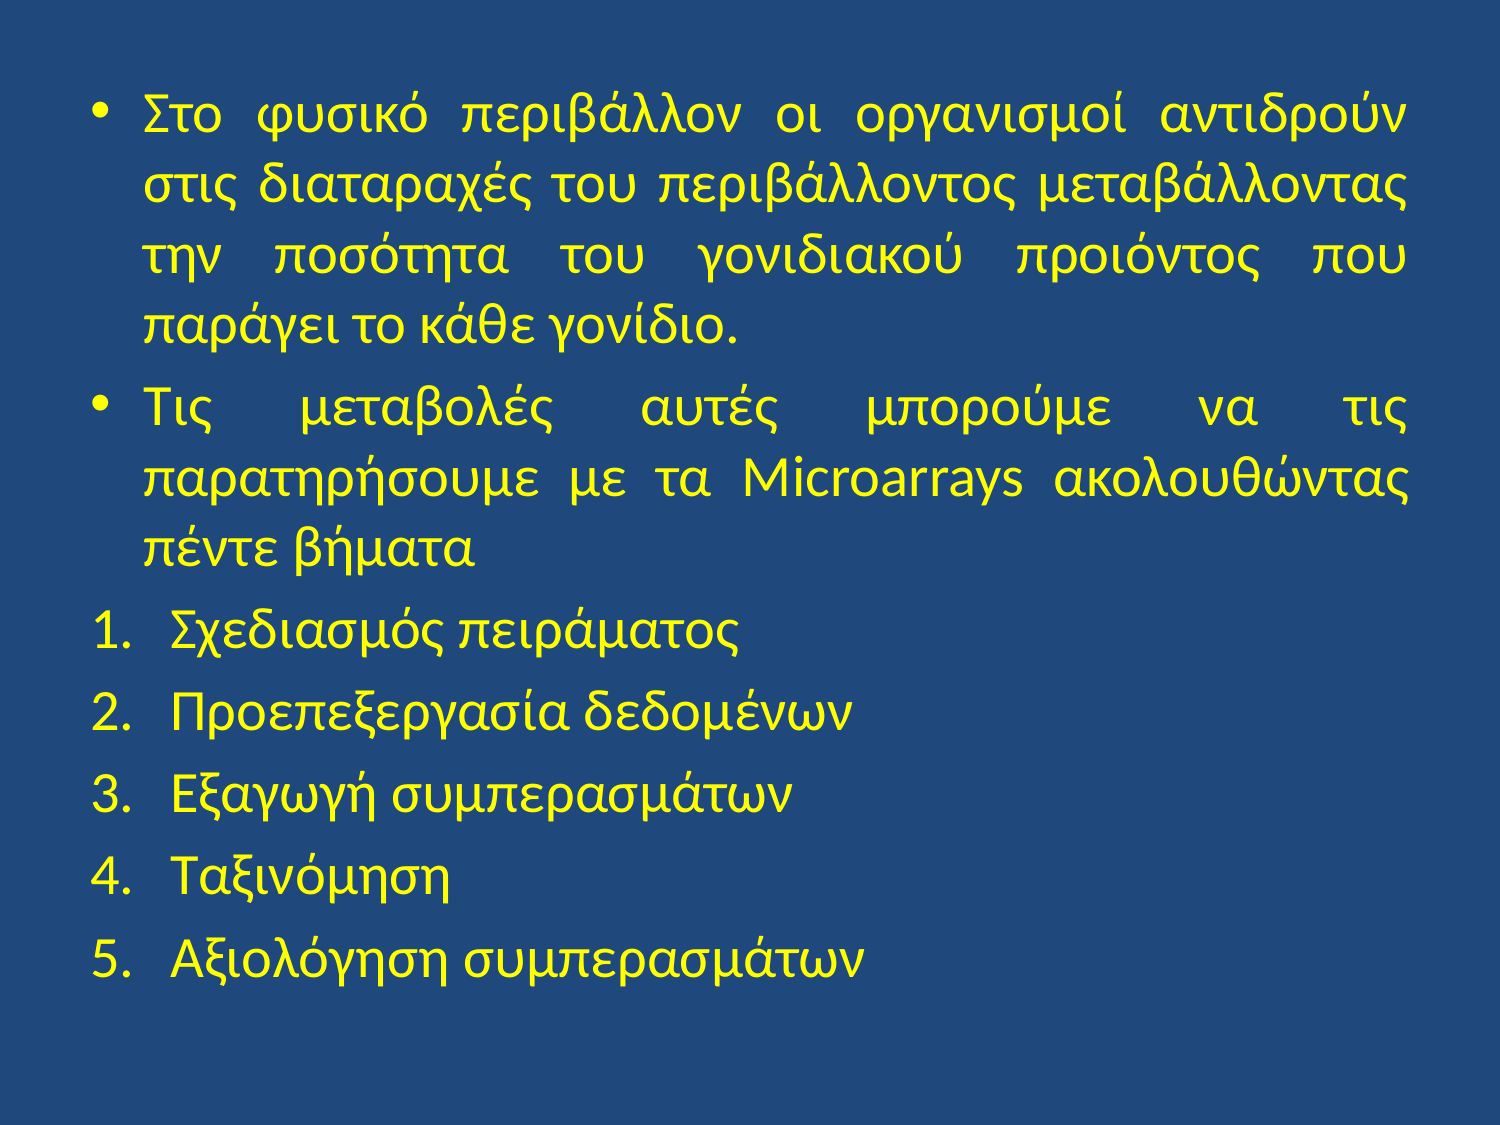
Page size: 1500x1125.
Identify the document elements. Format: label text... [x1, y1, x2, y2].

list Στο φυσικό περιβάλλον οι οργανισμοί αντιδρούν στις διαταραχές του περιβάλλοντος μεταβάλλοντας την ποσότητα του γονιδιακού προιόντος που παράγει το κάθε γονίδιο. Τις μεταβολές αυτές μπορούμε να τις παρατηρήσουμε με τα Microarrays ακολουθώντας πέντε βήματα Σχεδιασμός πειράματος Προεπεξεργασία δεδομένων Εξαγωγή συμπερασμάτων Ταξινόμηση Αξιολόγηση συμπερασμάτων [75, 66, 1425, 1005]
